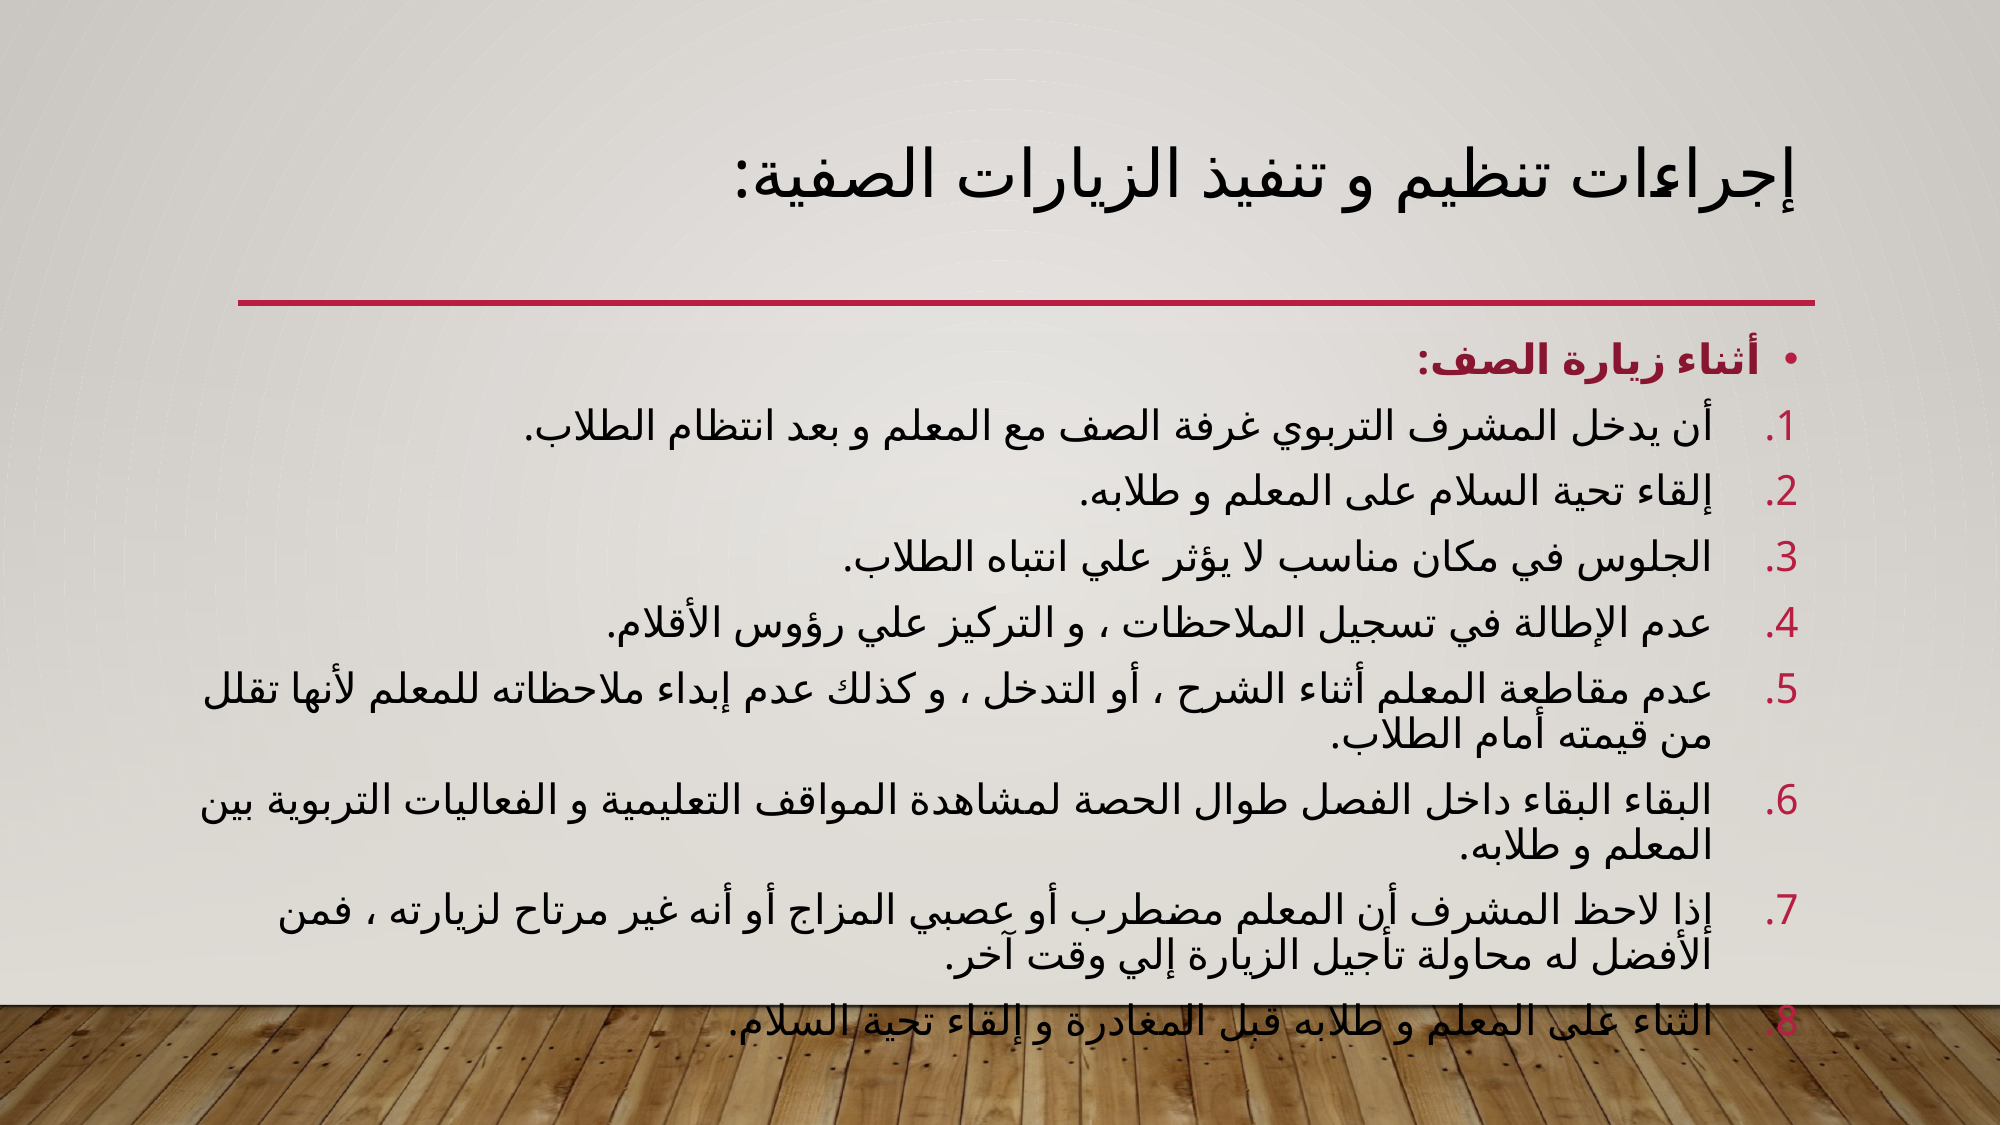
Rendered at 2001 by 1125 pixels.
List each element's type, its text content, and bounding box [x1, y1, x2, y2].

picture [1781, 1021, 1792, 1032]
list أثناء زيارة الصف: أن يدخل المشرف التربوي غرفة الصف مع المعلم و بعد انتظام الطلاب. إلقاء تحية السلام على المعلم و طلابه. الجلوس في مكان مناسب لا يؤثر علي انتباه الطلاب. عدم الإطالة في تسجيل الملاحظات ، و التركيز علي رؤوس الأقلام. عدم مقاطعة المعلم أثناء الشرح ، أو التدخل ، و كذلك عدم إبداء ملاحظاته للمعلم لأنها تقلل من قيمته أمام الطلاب. البقاء البقاء داخل الفصل طوال الحصة لمشاهدة المواقف التعليمية و الفعاليات التربوية بين المعلم و طلابه. إذا لاحظ المشرف أن المعلم مضطرب أو عصبي المزاج أو أنه غير مرتاح لزيارته ، فمن الأفضل له محاولة تأجيل الزيارة إلي وقت آخر. الثناء على المعلم و طلابه قبل المغادرة و إلقاء تحية السلام. [150, 330, 1814, 1008]
picture [1782, 1008, 1791, 1018]
picture [0, 1005, 2000, 1125]
title إجراءات تنظيم و تنفيذ الزيارات الصفية: [238, 131, 1814, 305]
